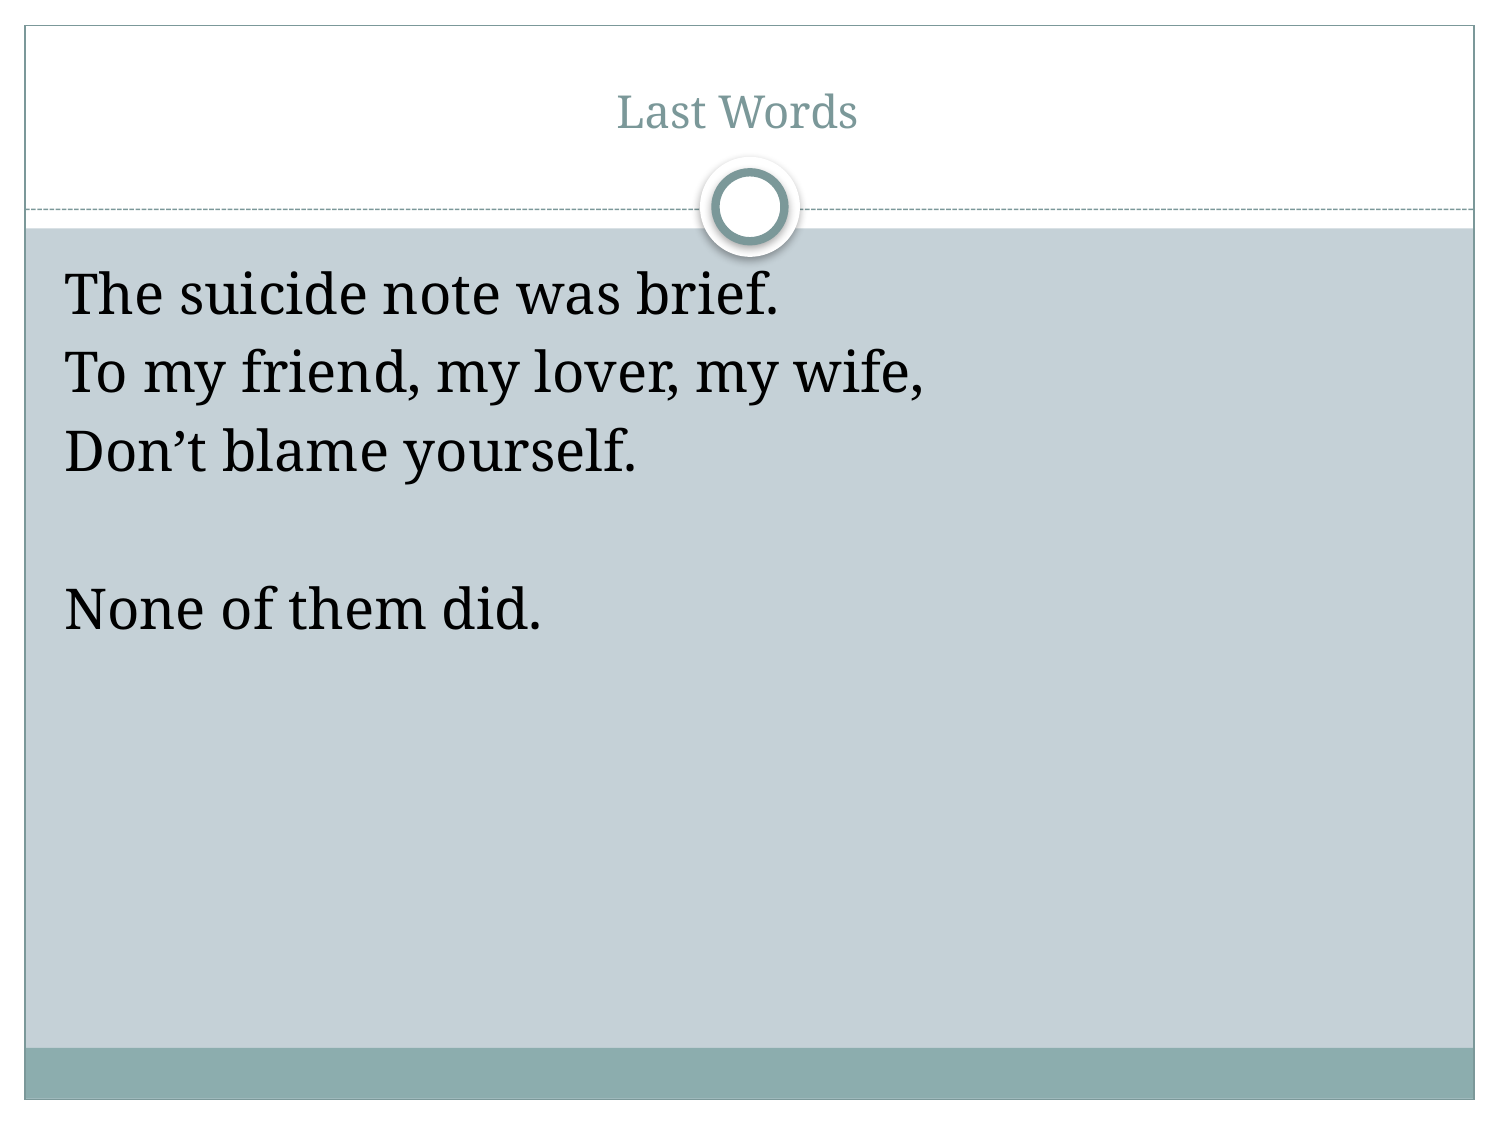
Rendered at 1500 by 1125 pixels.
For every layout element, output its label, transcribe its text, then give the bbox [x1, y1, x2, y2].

title Last Words [37, 75, 1438, 200]
list The suicide note was brief. To my friend, my lover, my wife, Don’t blame yourself. None of them did. [49, 250, 1445, 1001]
